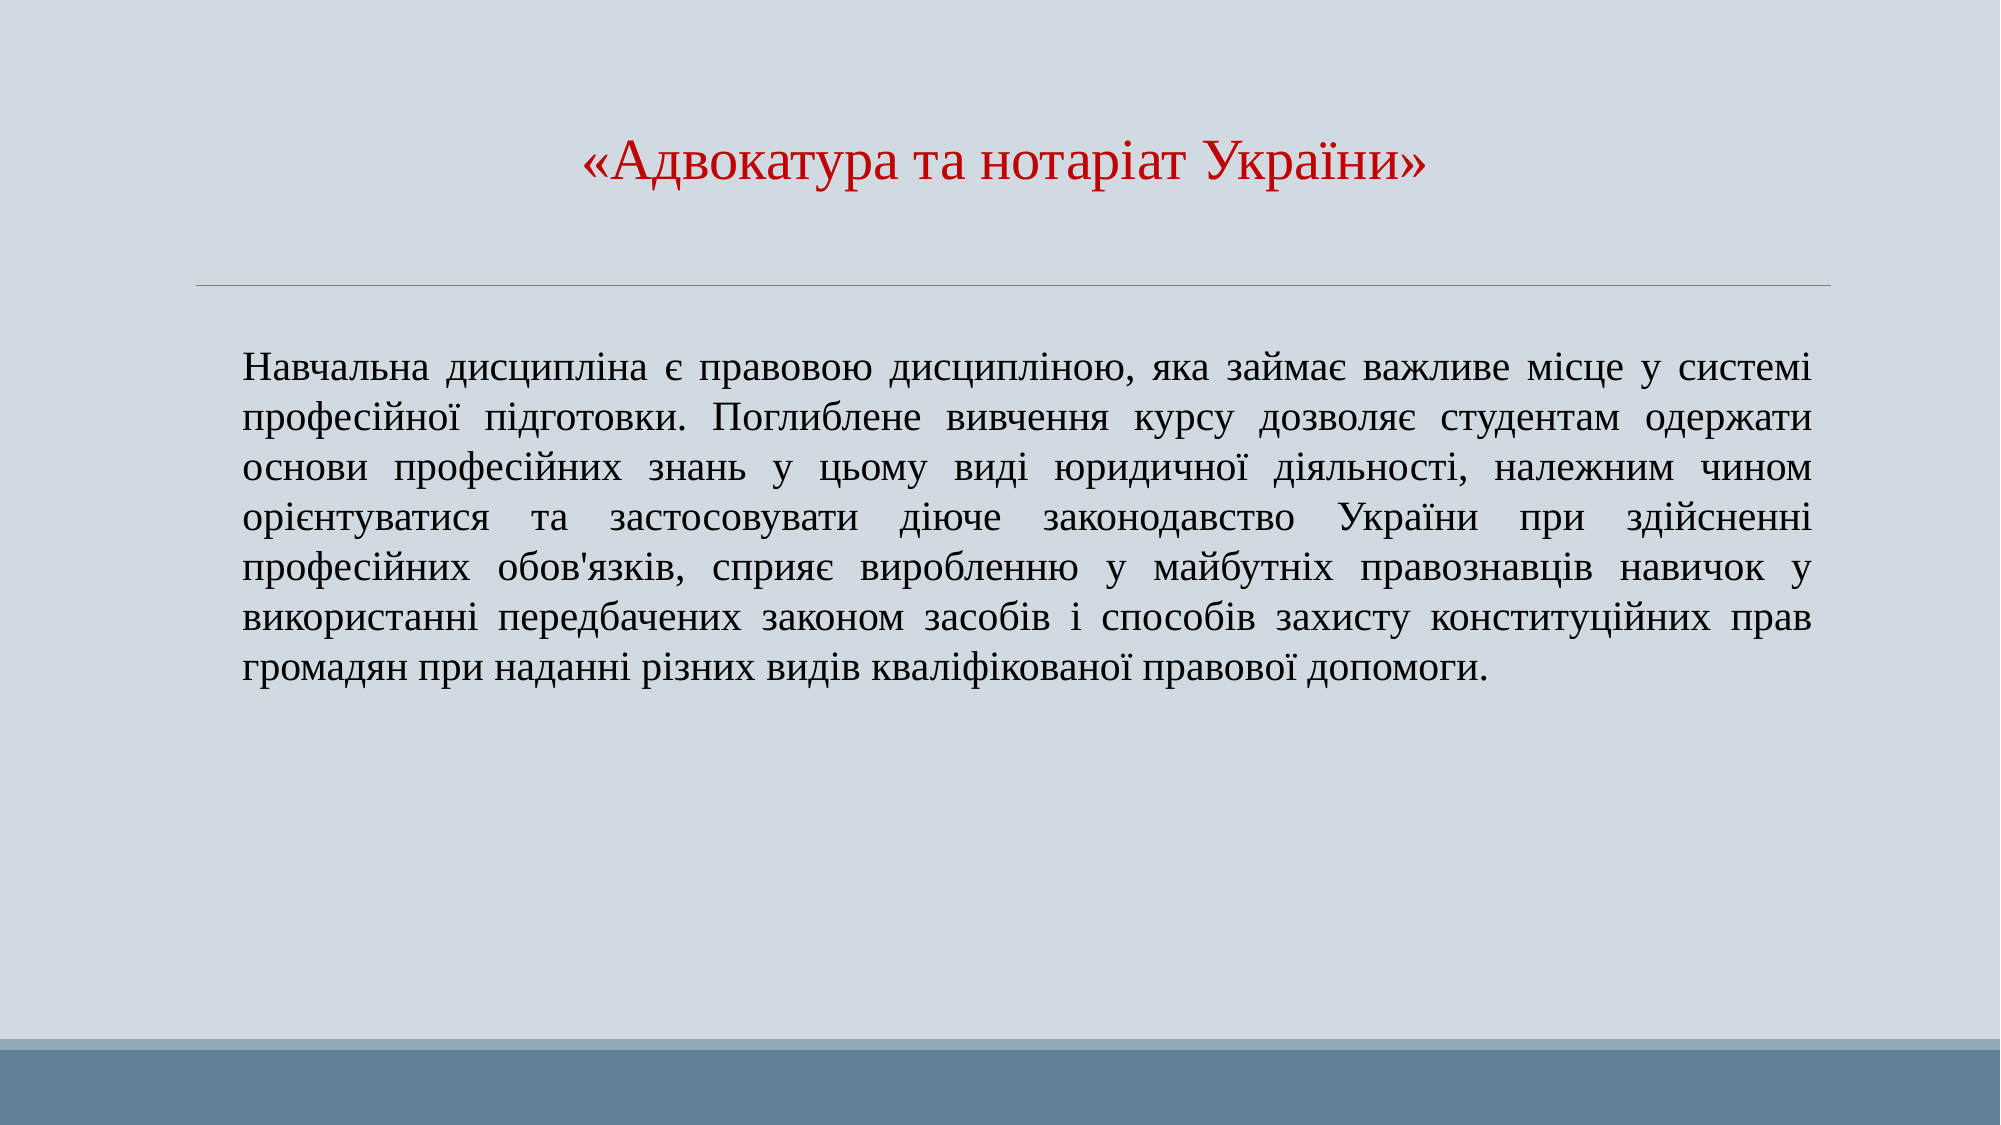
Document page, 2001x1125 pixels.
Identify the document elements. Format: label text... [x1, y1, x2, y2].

text_box «Адвокатура та нотаріат України» [566, 114, 1721, 199]
text_box Навчальна дисципліна є правовою дисципліною, яка займає важливе місце у системі професійної підготовки. Поглиблене вивчення курсу дозволяє студентам одержати основи професійних знань у цьому виді юридичної діяльності, належним чином орієнтуватися та застосовувати діюче законодавство України при здійсненні професійних обов'язків, сприяє виробленню у майбутніх правознавців навичок у використанні передбачених законом засобів і способів захисту конституційних прав громадян при наданні різних видів кваліфікованої правової допомоги. [227, 331, 1828, 697]
